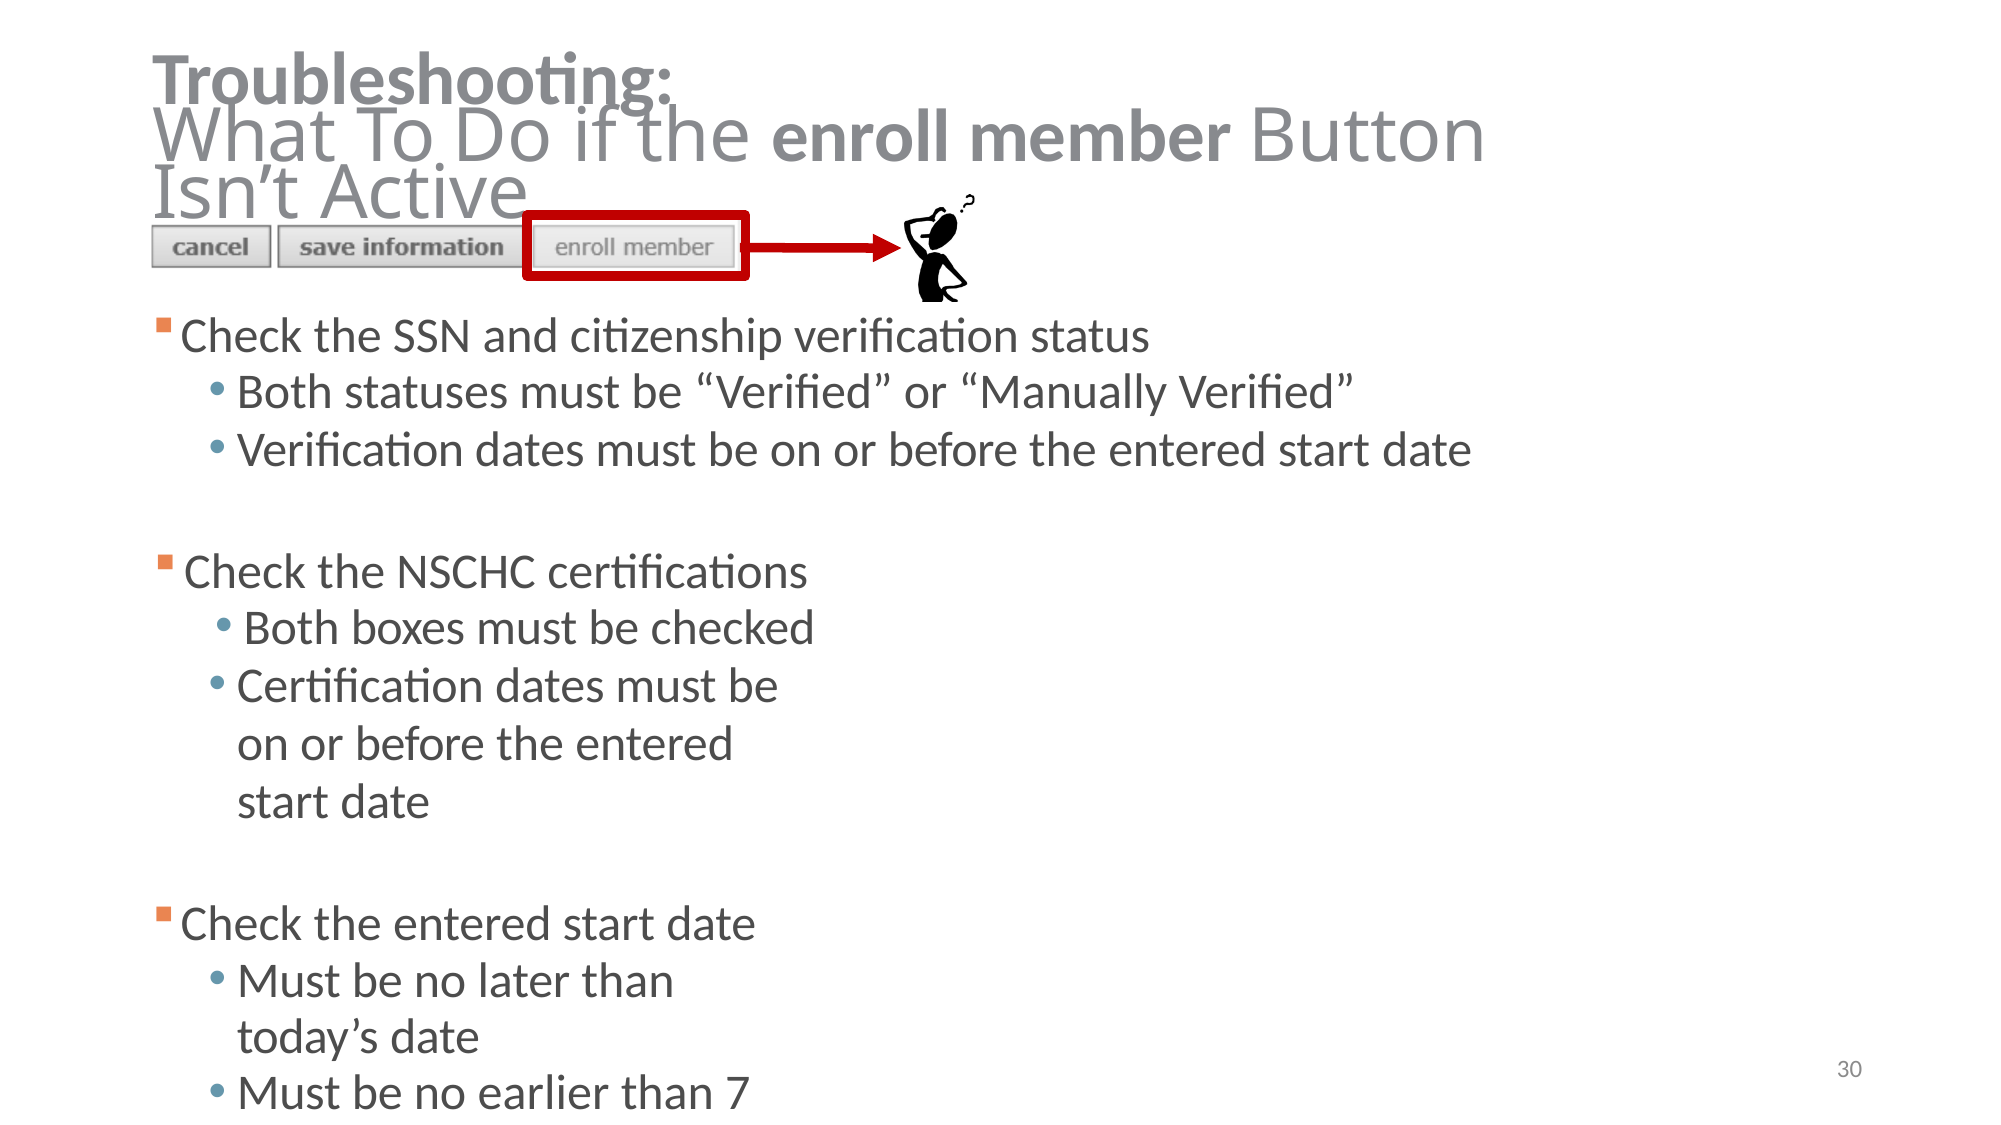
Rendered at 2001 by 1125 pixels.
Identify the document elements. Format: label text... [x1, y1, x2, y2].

text_box [872, 233, 902, 263]
slide_number 30 [1412, 746, 1863, 1125]
text_box Troubleshooting: What To Do if the enroll member Button Isn’t Active Check the SSN and citizenship verification status Both statuses must be “Verified” or “Manually Verified” Verification dates must be on or before the entered start date Check the NSCHC certifications Both boxes must be checked Certification dates must be on or before the entered start date Check the entered start date Must be no later than today’s date Must be no earlier than 7 days prior to today’s date Must be no earlier than the SSN/citizenship verification dates Must be no earlier than the NSCHC certification dates [150, 60, 1505, 1125]
text_box [526, 215, 746, 276]
text_box [151, 219, 526, 276]
